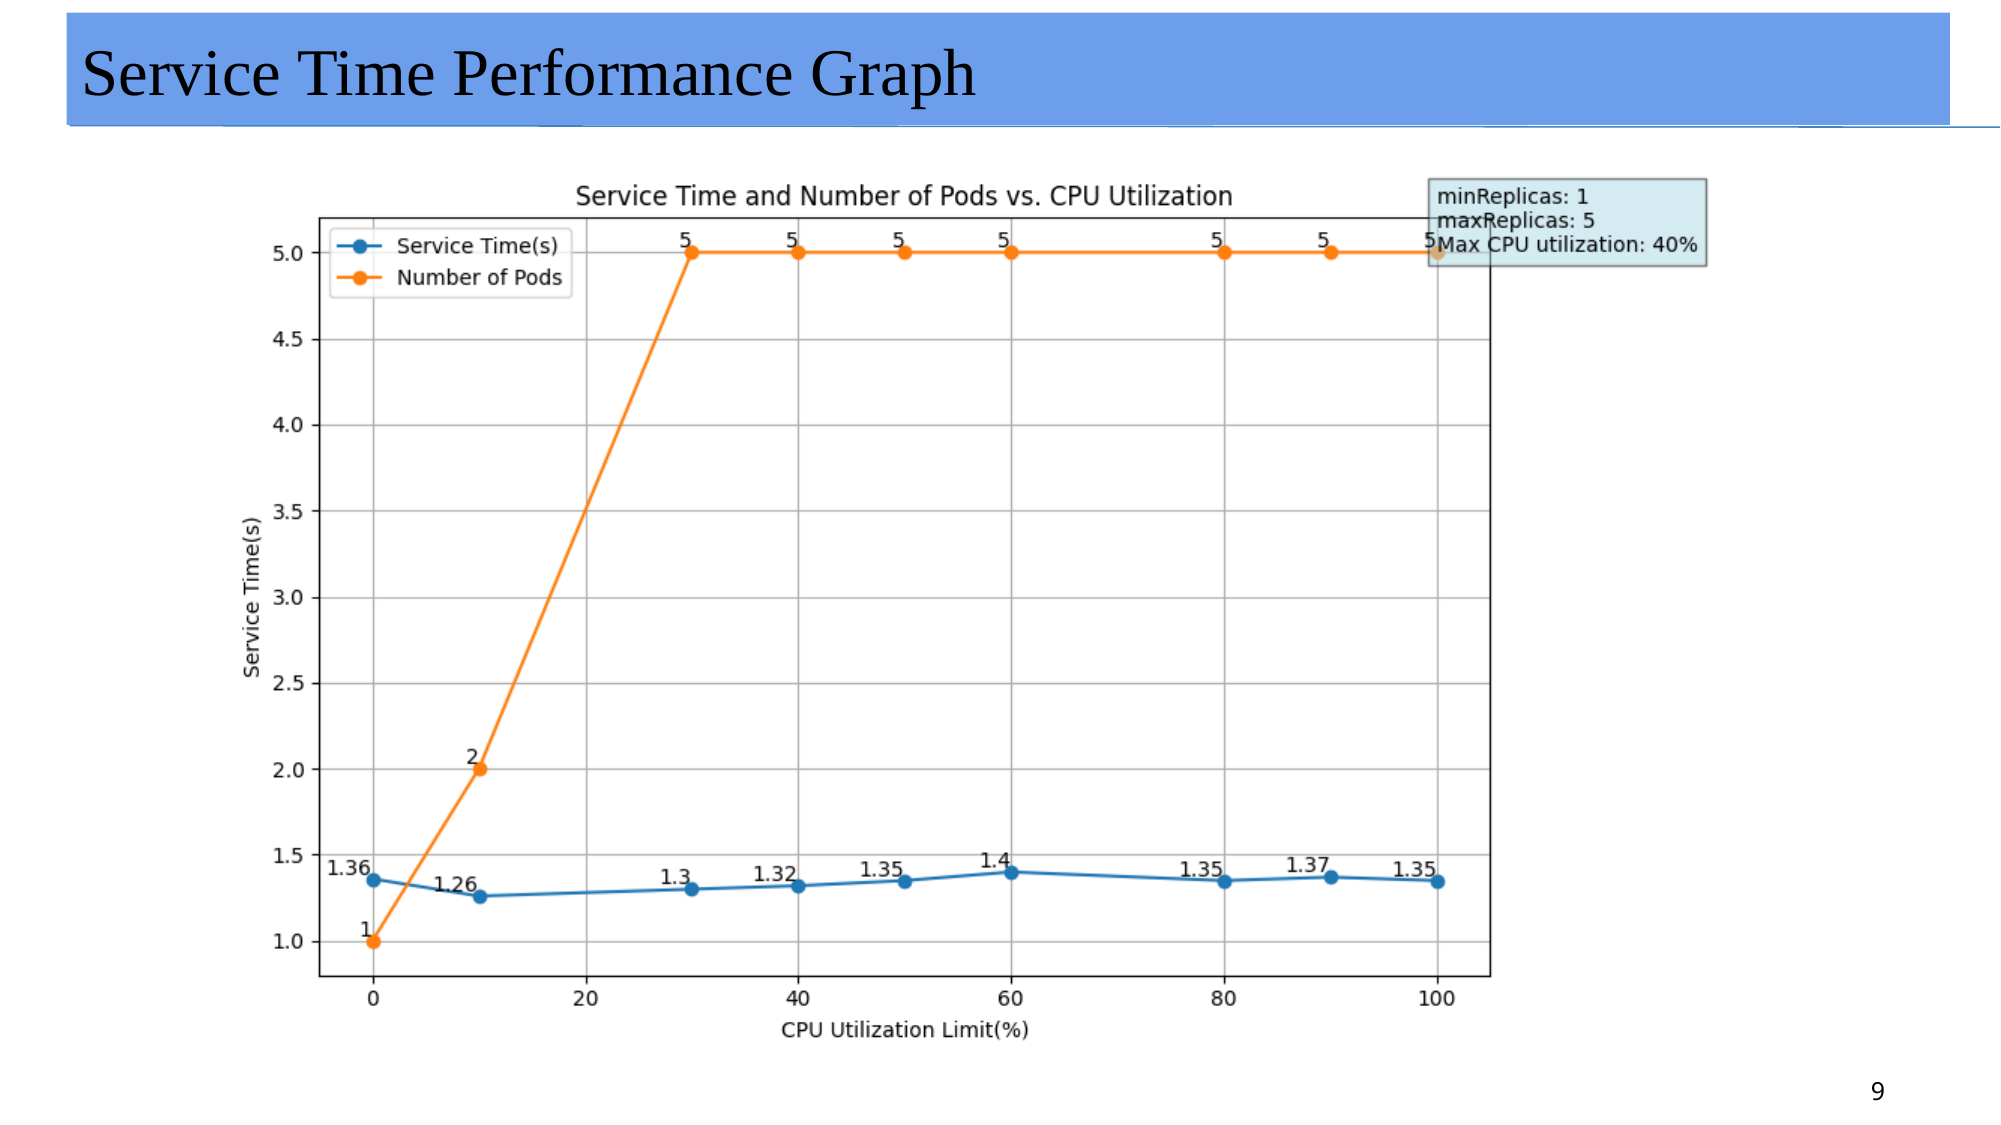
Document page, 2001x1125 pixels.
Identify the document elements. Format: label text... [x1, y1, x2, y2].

picture [219, 162, 1721, 1063]
title Service Time Performance Graph [66, 12, 1950, 125]
slide_number ‹#› [1433, 1062, 1900, 1123]
